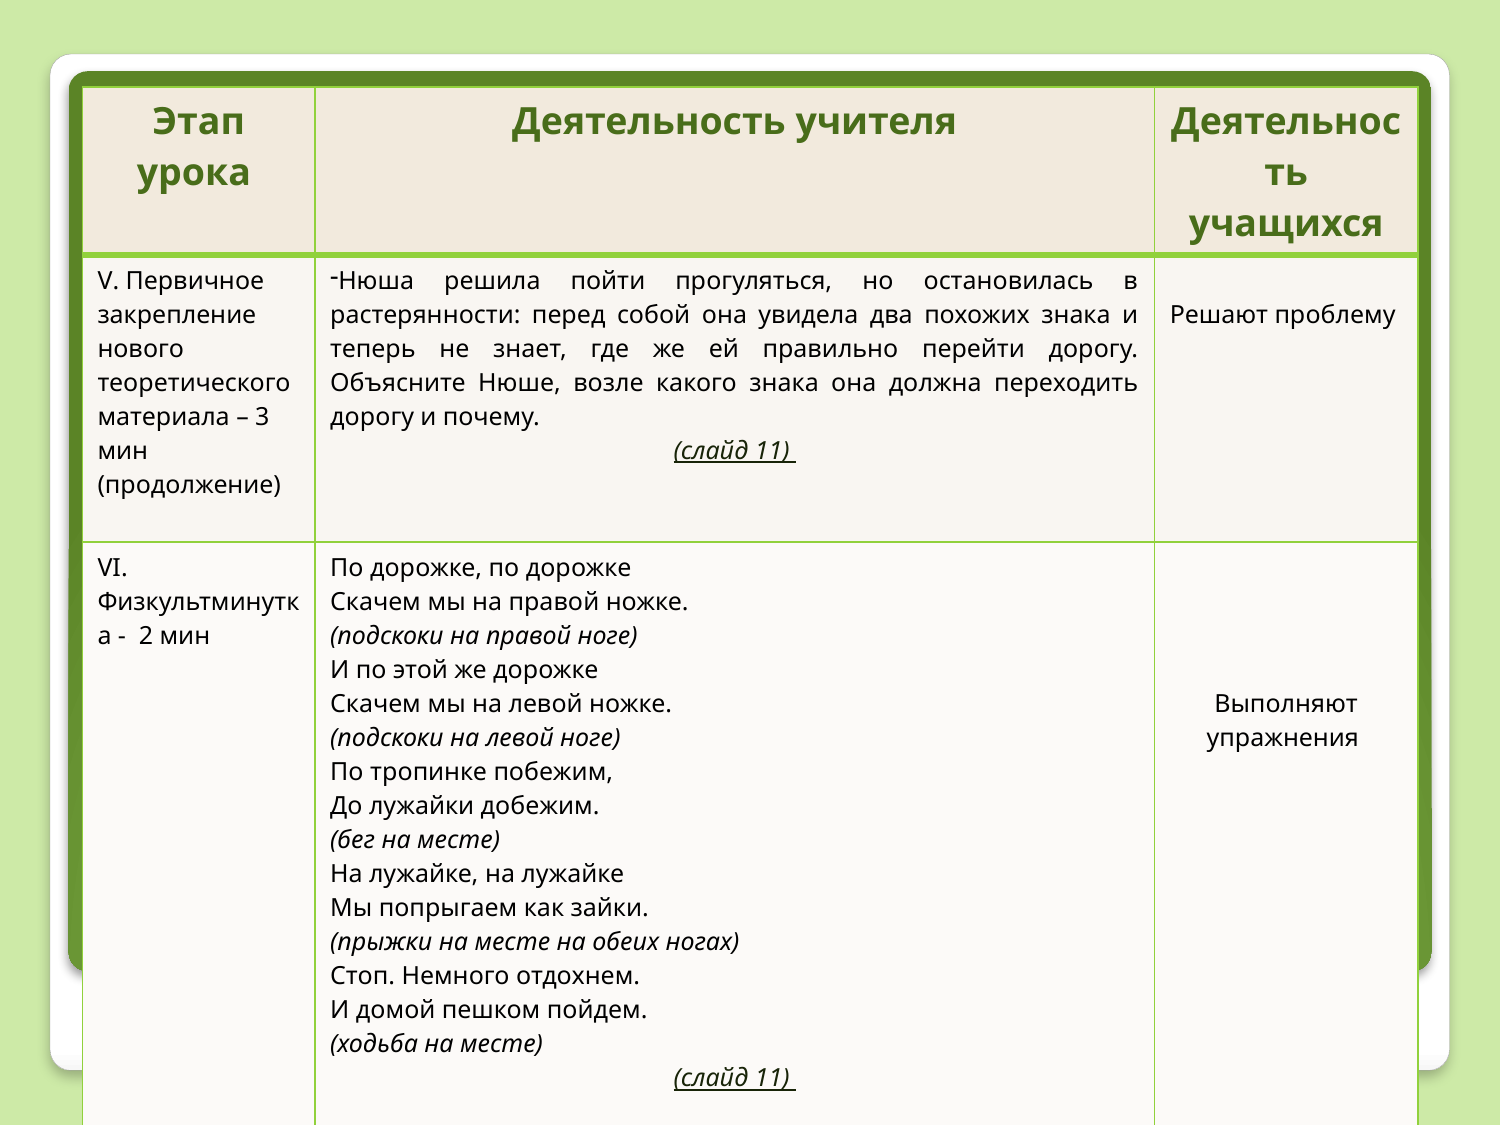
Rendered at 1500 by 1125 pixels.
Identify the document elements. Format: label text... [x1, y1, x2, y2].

table_cell Решают проблему [1155, 258, 1417, 541]
table_cell Выполняют упражнения [1155, 543, 1417, 1125]
table_cell VI. Физкультминутка - 2 мин [83, 543, 314, 1125]
table_cell По дорожке, по дорожке Скачем мы на правой ножке. (подскоки на правой ноге) И по этой же дорожке Скачем мы на левой ножке. (подскоки на левой ноге) По тропинке побежим, До лужайки добежим. (бег на месте) На лужайке, на лужайке Мы попрыгаем как зайки. (прыжки на месте на обеих ногах) Стоп. Немного отдохнем. И домой пешком пойдем. (ходьба на месте) (слайд 11) [316, 543, 1154, 1125]
table_header Деятельность учащихся [1155, 88, 1417, 252]
table_cell Нюша решила пойти прогуляться, но остановилась в растерянности: перед собой она увидела два похожих знака и теперь не знает, где же ей правильно перейти дорогу. Объясните Нюше, возле какого знака она должна переходить дорогу и почему. (слайд 11) [316, 258, 1154, 541]
table_cell V. Первичное закрепление нового теоретического материала – 3 мин (продолжение) [83, 258, 314, 541]
table_header Деятельность учителя [316, 88, 1154, 252]
table_header Этап урока [83, 88, 314, 252]
